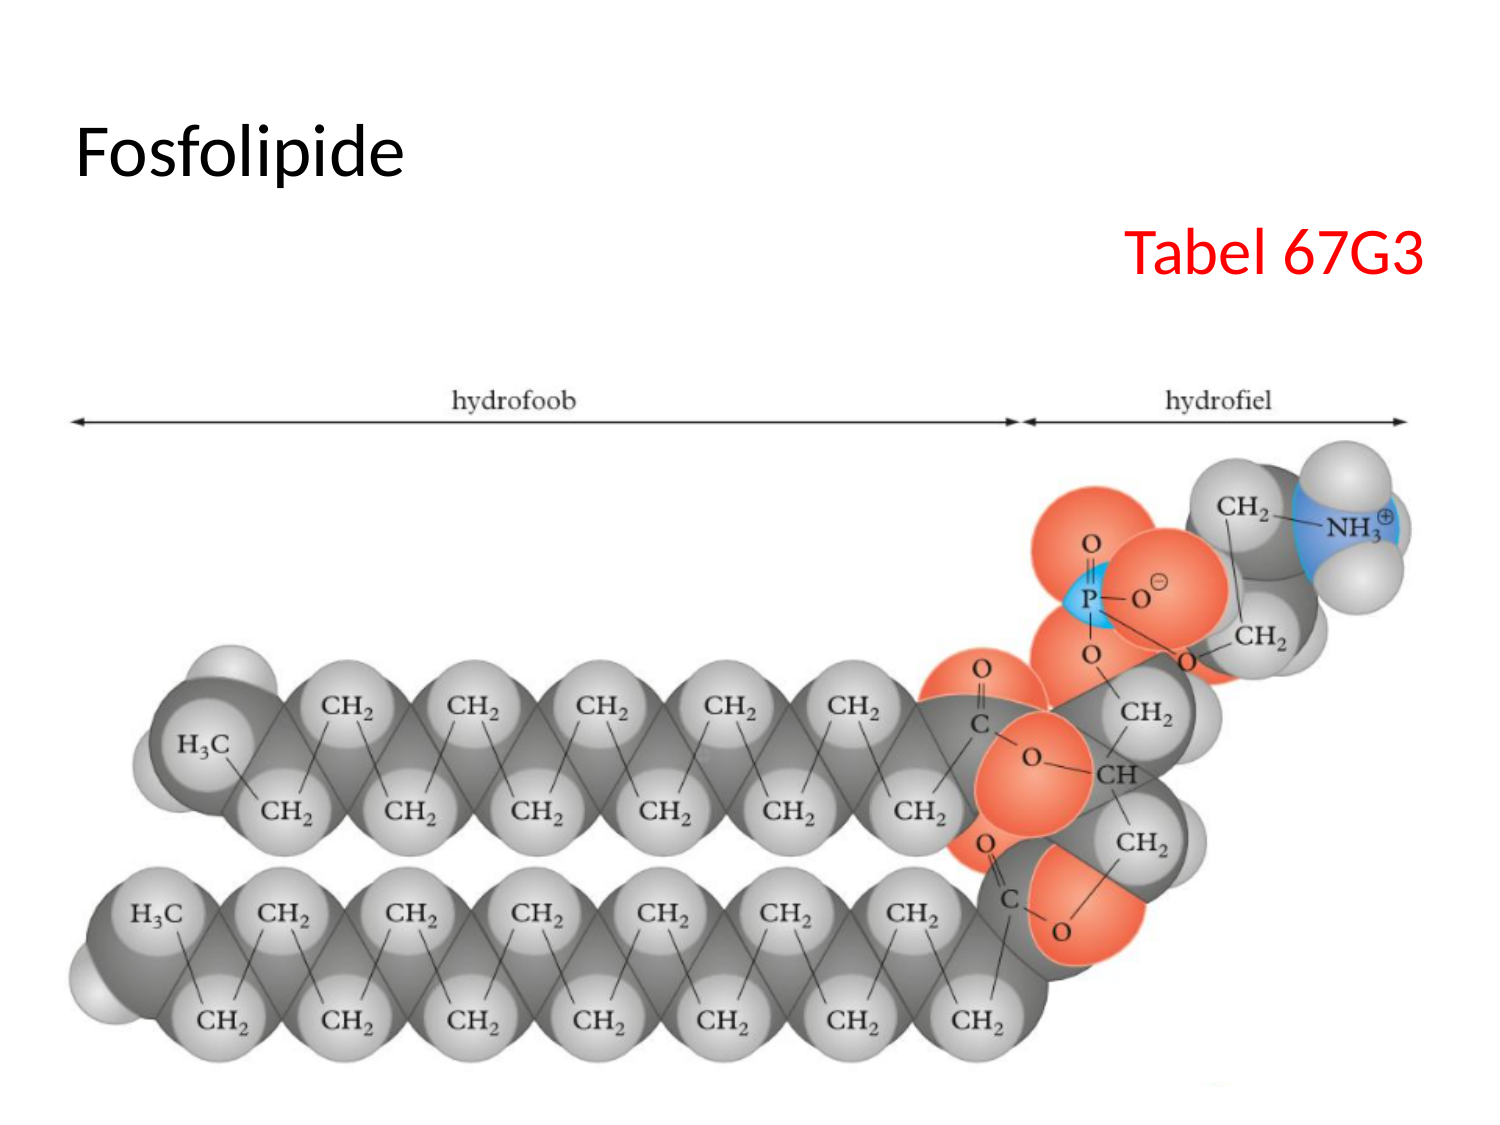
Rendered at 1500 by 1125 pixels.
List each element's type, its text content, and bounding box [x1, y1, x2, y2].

picture [63, 378, 1437, 1087]
text_box Fosfolipide [60, 94, 711, 200]
text_box Tabel 67G3 [1110, 200, 1500, 296]
